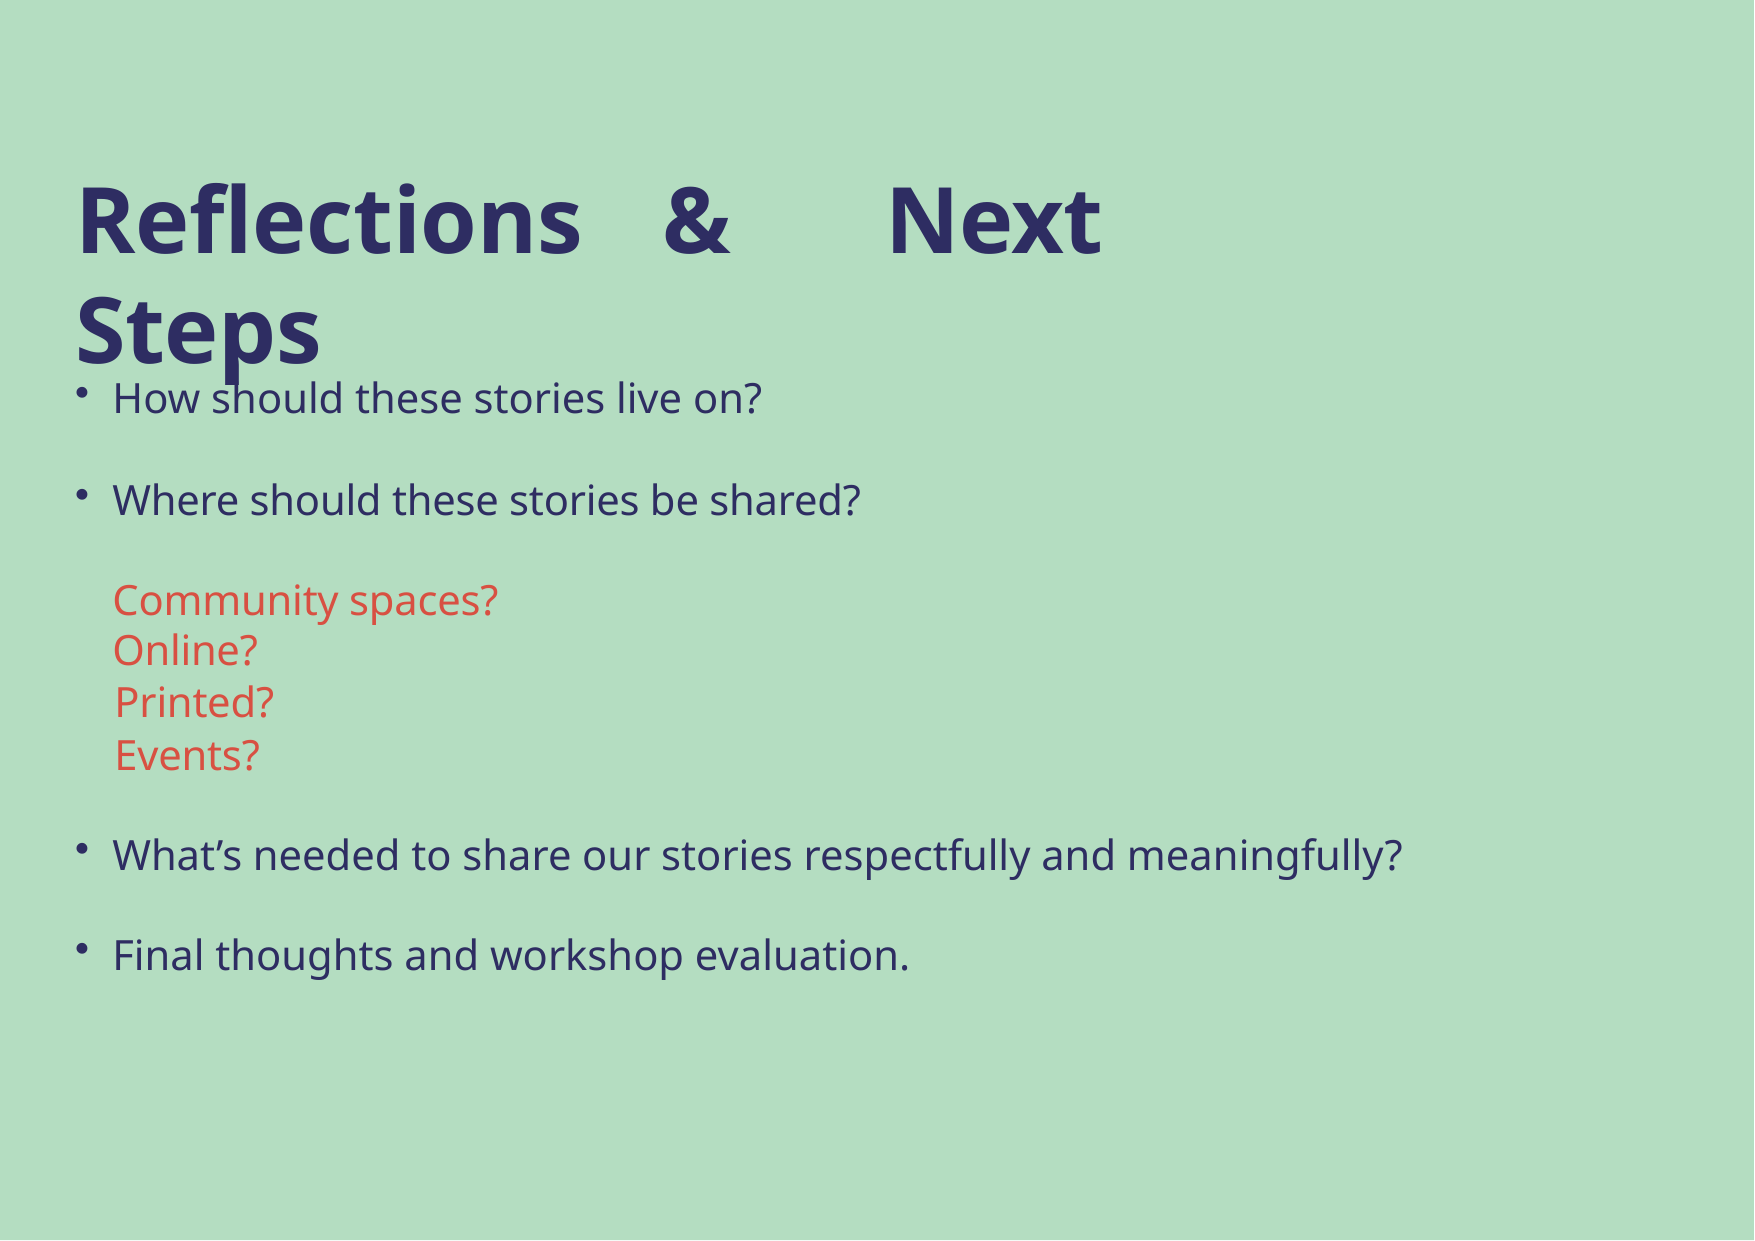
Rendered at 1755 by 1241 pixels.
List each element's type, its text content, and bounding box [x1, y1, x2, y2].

list How should these stories live on? Where should these stories be shared? Community spaces? Online? Printed? Events? What’s needed to share our stories respectfully and meaningfully? Final thoughts and workshop evaluation.<insert date of Workshop 02> [72, 369, 1653, 1077]
title Reflections & Next Steps [72, 159, 1215, 369]
text_box [0, 0, 1754, 1241]
